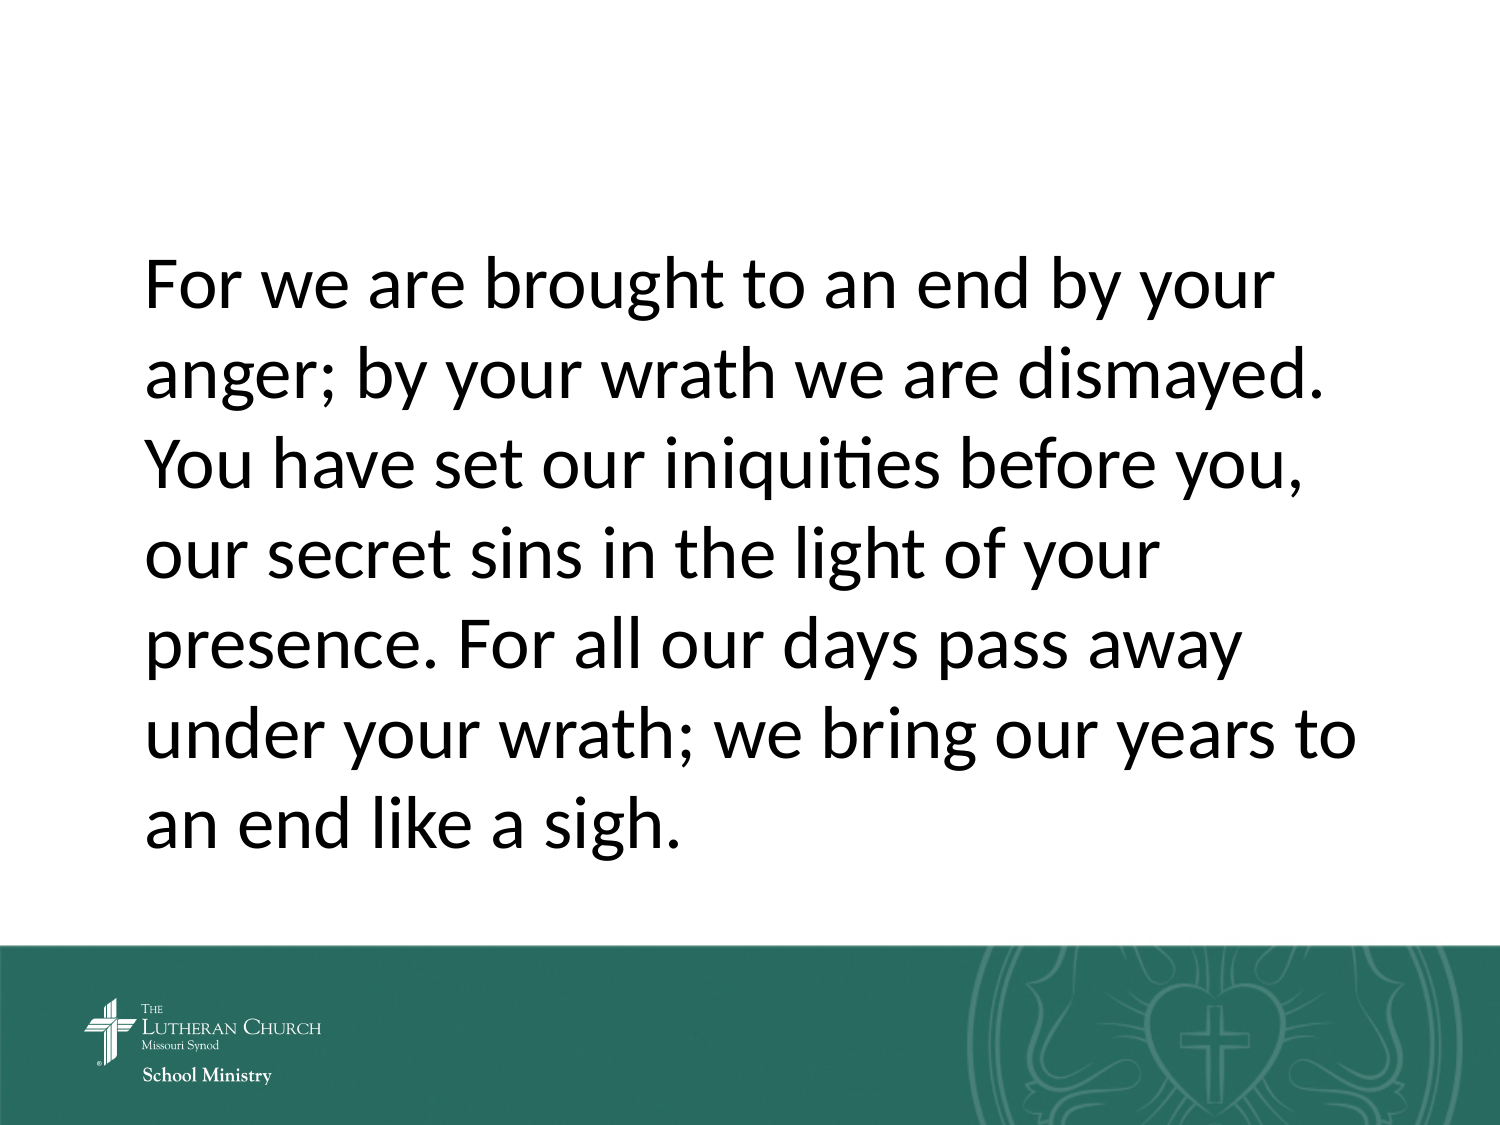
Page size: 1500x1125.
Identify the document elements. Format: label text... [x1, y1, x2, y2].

picture [0, 0, 1500, 1125]
list For we are brought to an end by your anger; by your wrath we are dismayed. You have set our iniquities before you, our secret sins in the light of your presence. For all our days pass away under your wrath; we bring our years to an end like a sigh. [73, 111, 1428, 975]
